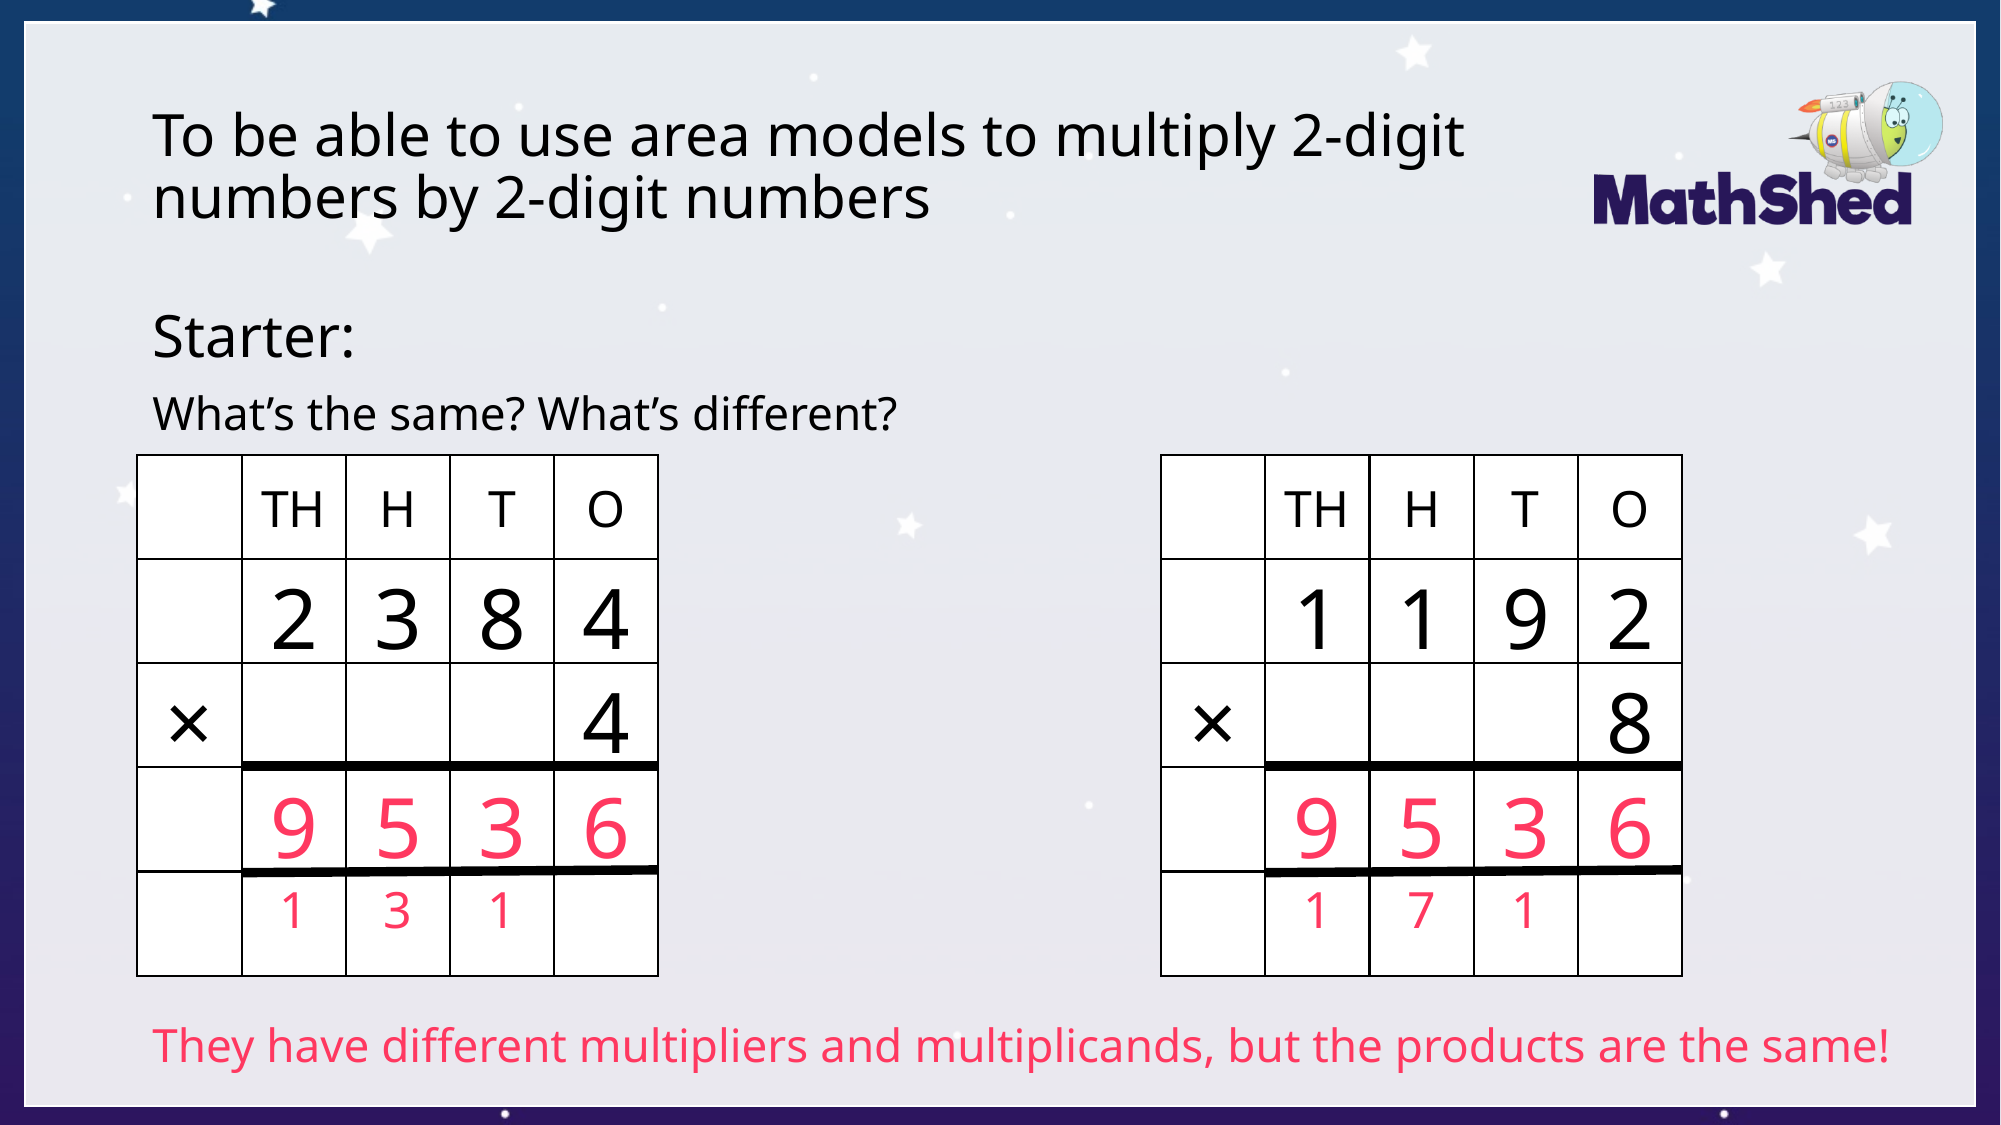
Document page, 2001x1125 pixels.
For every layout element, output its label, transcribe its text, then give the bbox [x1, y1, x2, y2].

text_box 4 [553, 558, 659, 662]
text_box 2 [1577, 558, 1683, 662]
text_box × [1160, 662, 1264, 766]
text_box 8 [449, 558, 553, 662]
text_box 4 [553, 662, 659, 765]
text_box 3 [449, 771, 553, 866]
text_box [1264, 662, 1369, 766]
text_box 8 [1577, 662, 1683, 765]
text_box 6 [1577, 767, 1683, 865]
text_box TH [1264, 454, 1369, 558]
text_box 5 [1369, 771, 1473, 867]
text_box × [136, 662, 241, 766]
text_box 1 [1264, 877, 1369, 977]
text_box 2 [241, 558, 345, 662]
text_box O [553, 454, 659, 558]
text_box 3 [345, 558, 449, 662]
text_box 3 [345, 876, 449, 977]
text_box [1369, 662, 1473, 761]
text_box [1577, 875, 1683, 977]
text_box 7 [1369, 876, 1473, 977]
text_box [1473, 662, 1577, 761]
text_box H [345, 454, 449, 558]
text_box 6 [553, 767, 659, 865]
text_box 1 [1264, 558, 1369, 662]
text_box [345, 662, 449, 761]
text_box TH [241, 454, 345, 558]
text_box [449, 662, 553, 761]
text_box 9 [1264, 766, 1369, 869]
title To be able to use area models to multiply 2-digit numbers by 2-digit numbers [137, 59, 1578, 278]
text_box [241, 869, 659, 873]
text_box T [1473, 454, 1577, 558]
text_box [1160, 454, 1264, 558]
text_box [136, 454, 241, 558]
picture [0, 0, 2001, 1125]
text_box 9 [1473, 558, 1577, 662]
text_box 5 [345, 771, 449, 867]
text_box 3 [1473, 771, 1577, 866]
text_box H [1369, 454, 1473, 558]
text_box [1160, 558, 1264, 662]
text_box 1 [1369, 558, 1473, 662]
text_box [1160, 766, 1264, 870]
text_box [138, 869, 244, 975]
list Starter: What’s the same? What’s different? They have different multipliers and multiplicands, but the products are the same! [137, 299, 1931, 1014]
text_box [136, 558, 241, 662]
text_box T [449, 454, 553, 558]
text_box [1265, 869, 1683, 873]
text_box O [1577, 454, 1683, 558]
text_box 1 [241, 877, 345, 977]
text_box [1162, 869, 1268, 975]
text_box 9 [241, 767, 345, 867]
text_box [553, 875, 659, 977]
text_box 1 [449, 876, 553, 977]
text_box [241, 662, 345, 761]
text_box 1 [1473, 876, 1577, 977]
text_box [136, 766, 241, 870]
